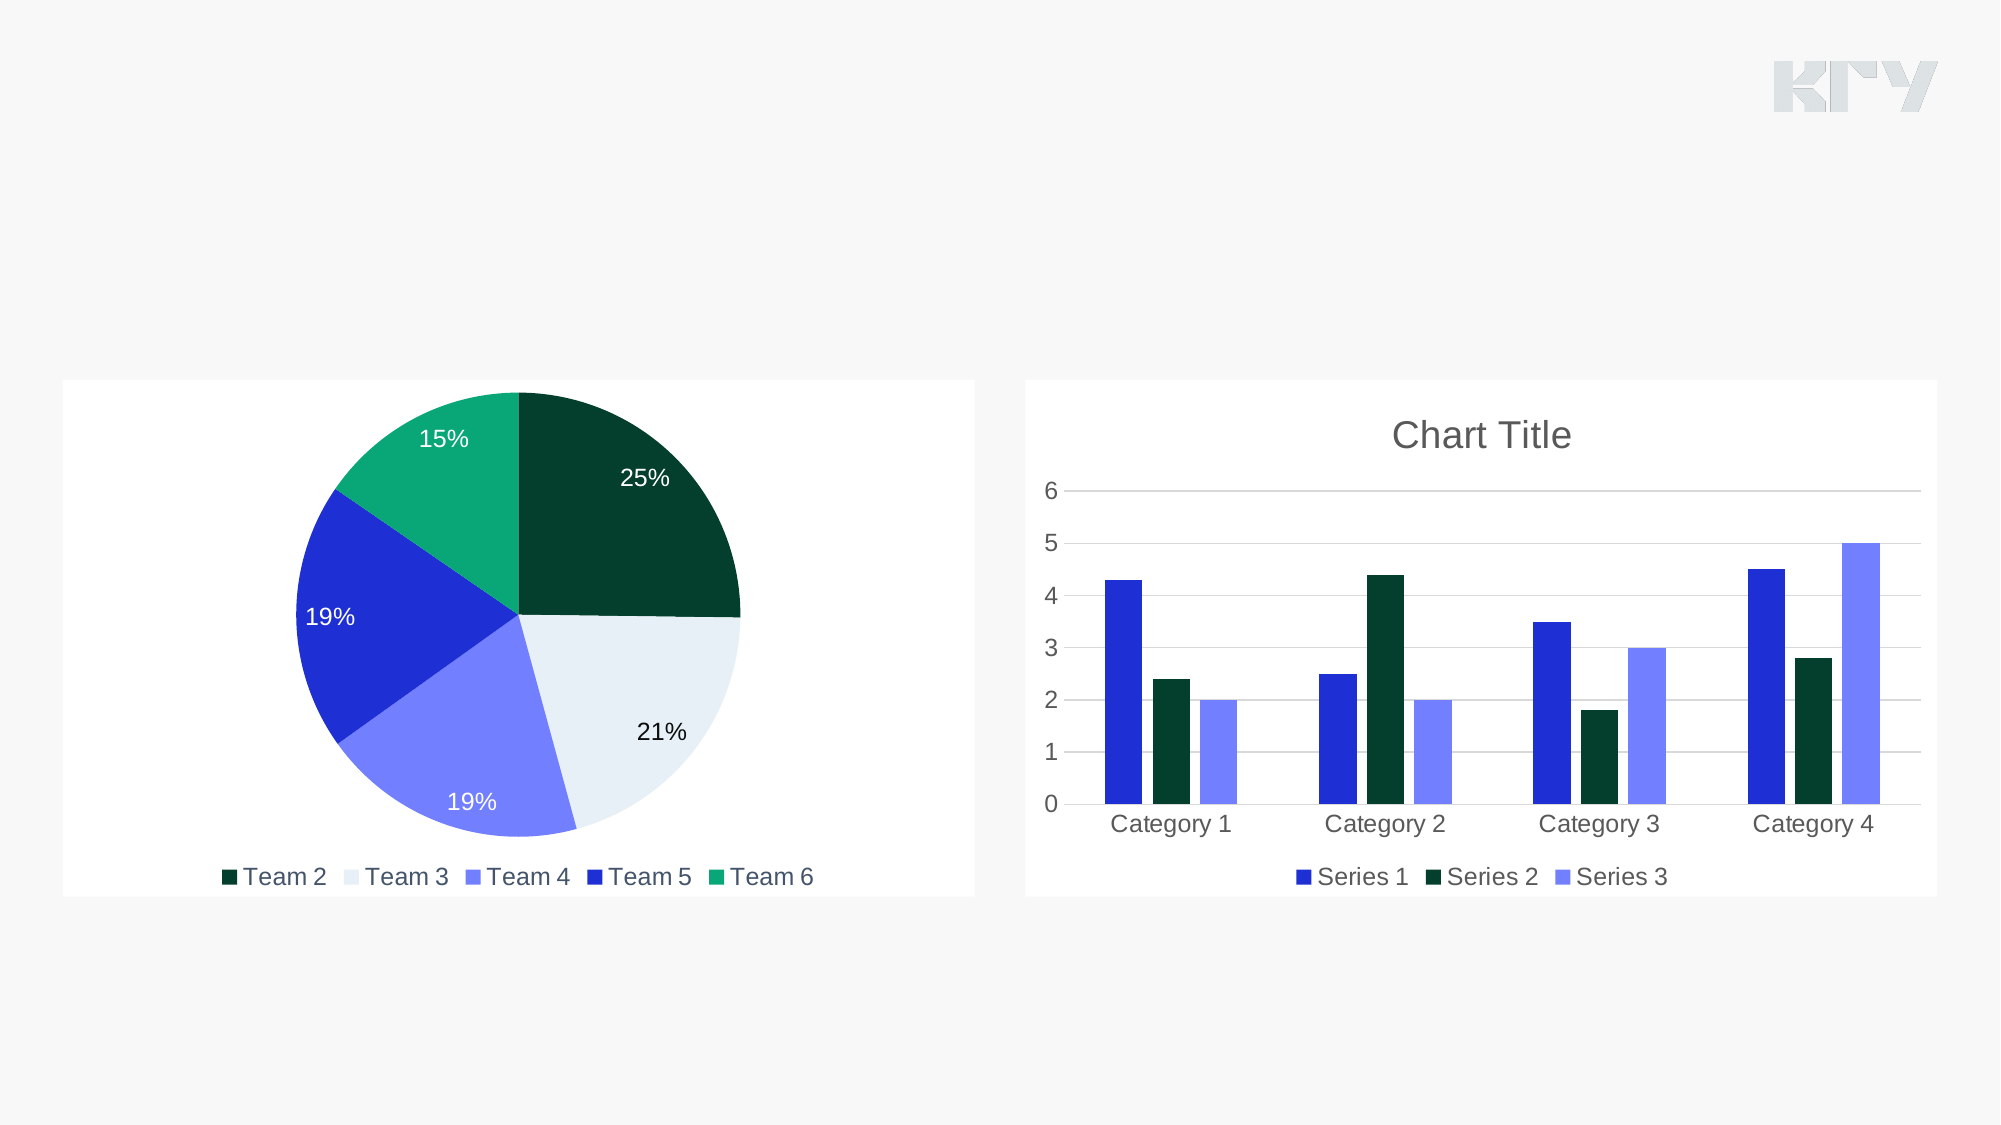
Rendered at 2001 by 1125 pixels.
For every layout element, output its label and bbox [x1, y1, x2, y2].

chart [1025, 382, 1939, 897]
chart [62, 382, 975, 897]
picture [1774, 61, 1938, 112]
